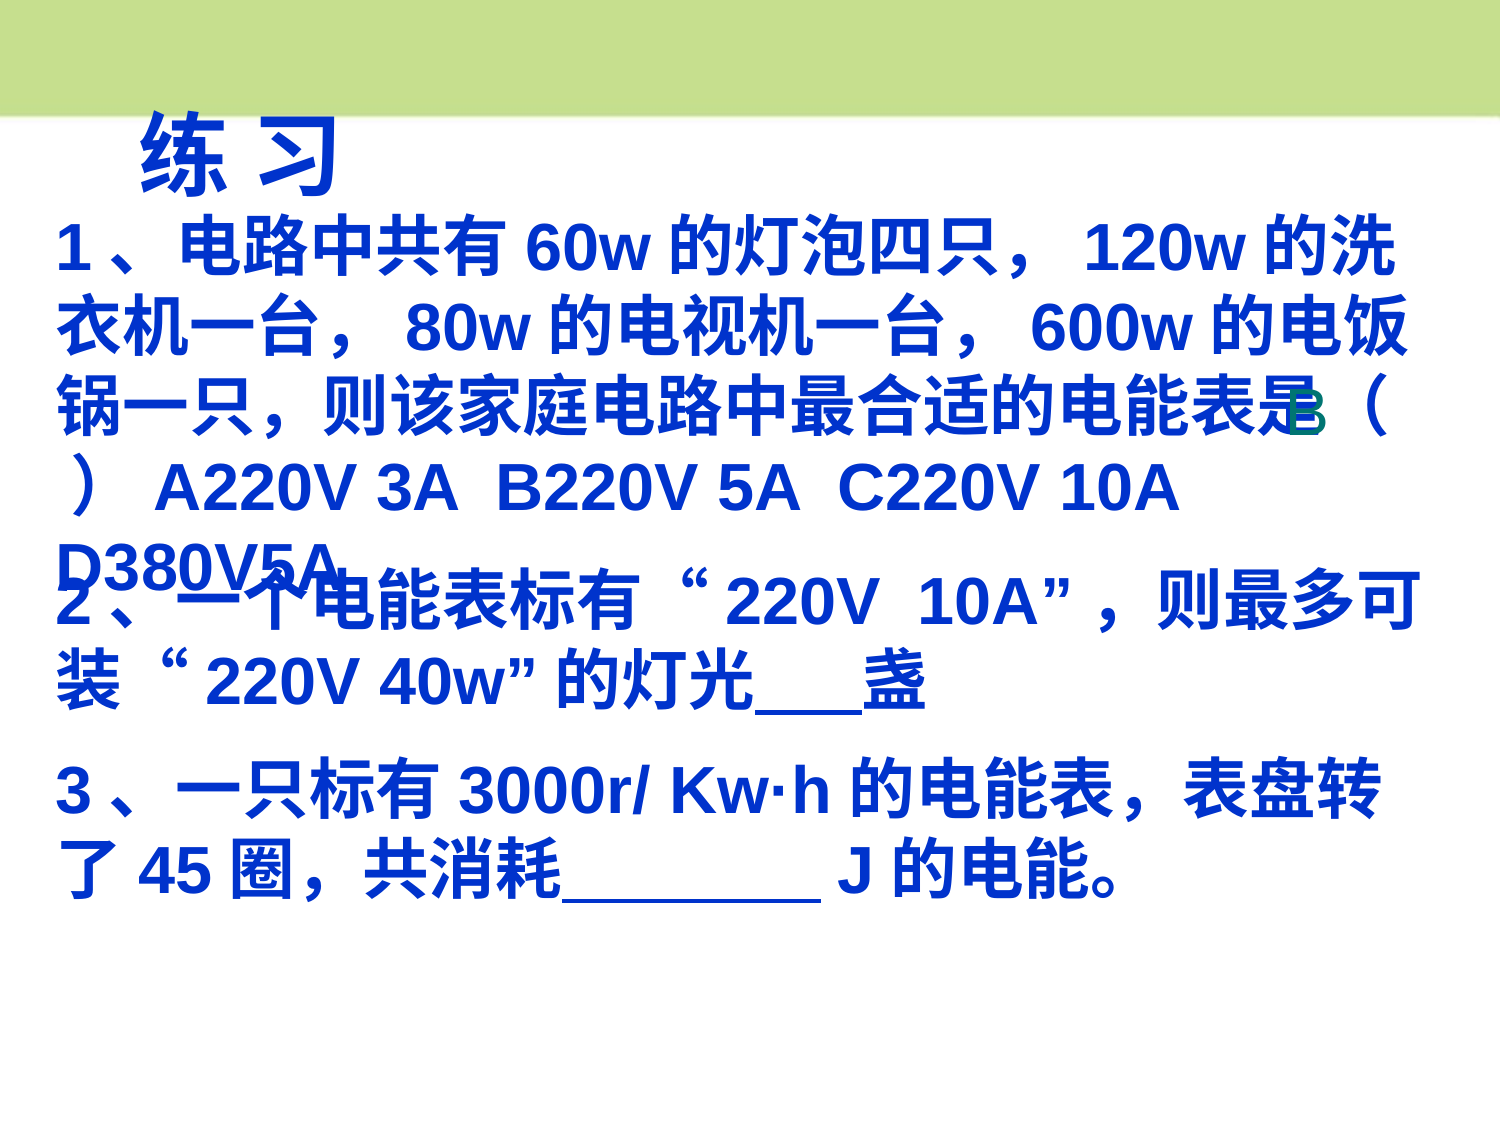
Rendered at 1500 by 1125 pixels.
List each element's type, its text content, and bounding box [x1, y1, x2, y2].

text_box 练 习 [123, 90, 443, 196]
text_box 2、一个电能表标有“220V 10A”，则最多可装“220V 40w”的灯光 盏 [41, 550, 1500, 726]
text_box 1、电路中共有60w的灯泡四只，120w的洗衣机一台，80w的电视机一台，600w的电饭锅一只，则该家庭电路中最合适的电能表是（ ）A220V 3A B220V 5A C220V 10A D380V5A [41, 196, 1453, 550]
text_box 3、一只标有3000r/ Kw·h的电能表，表盘转了45圈，共消耗 J的电能。 [41, 739, 1459, 915]
text_box B [1269, 361, 1388, 457]
picture [0, 0, 1500, 1125]
